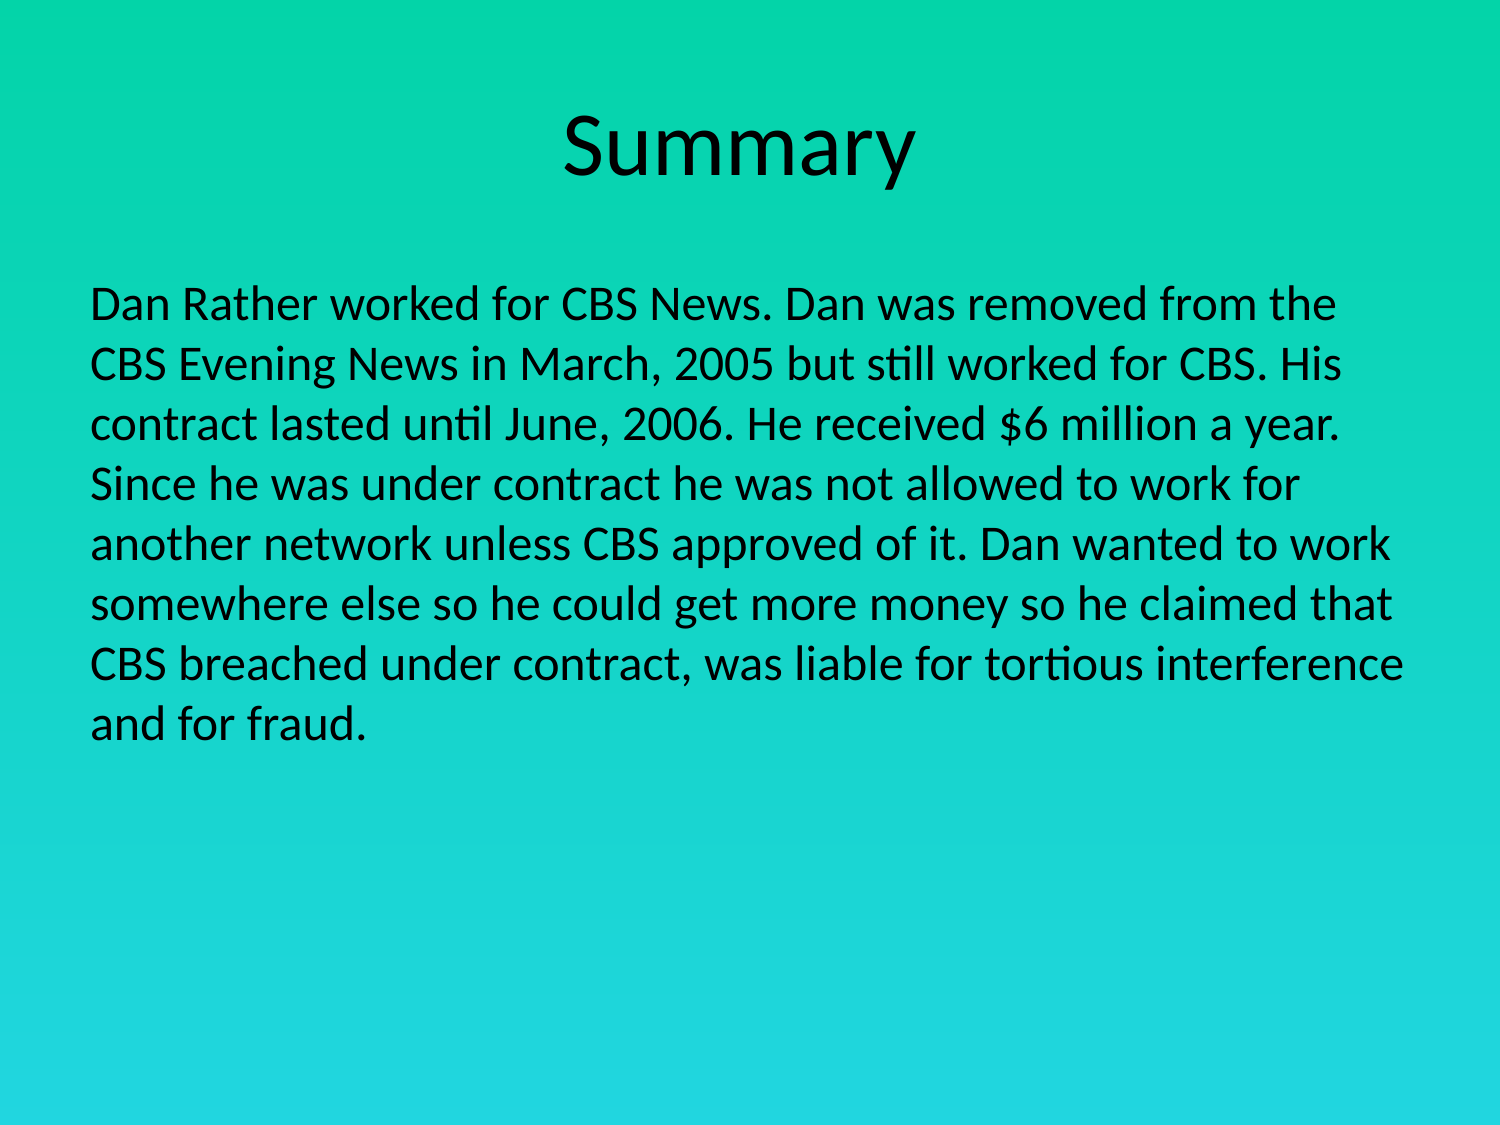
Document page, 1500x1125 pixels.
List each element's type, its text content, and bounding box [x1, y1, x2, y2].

list Dan Rather worked for CBS News. Dan was removed from the CBS Evening News in March, 2005 but still worked for CBS. His contract lasted until June, 2006. He received $6 million a year. Since he was under contract he was not allowed to work for another network unless CBS approved of it. Dan wanted to work somewhere else so he could get more money so he claimed that CBS breached under contract, was liable for tortious interference and for fraud. [75, 262, 1425, 1005]
title Summary [75, 45, 1425, 233]
